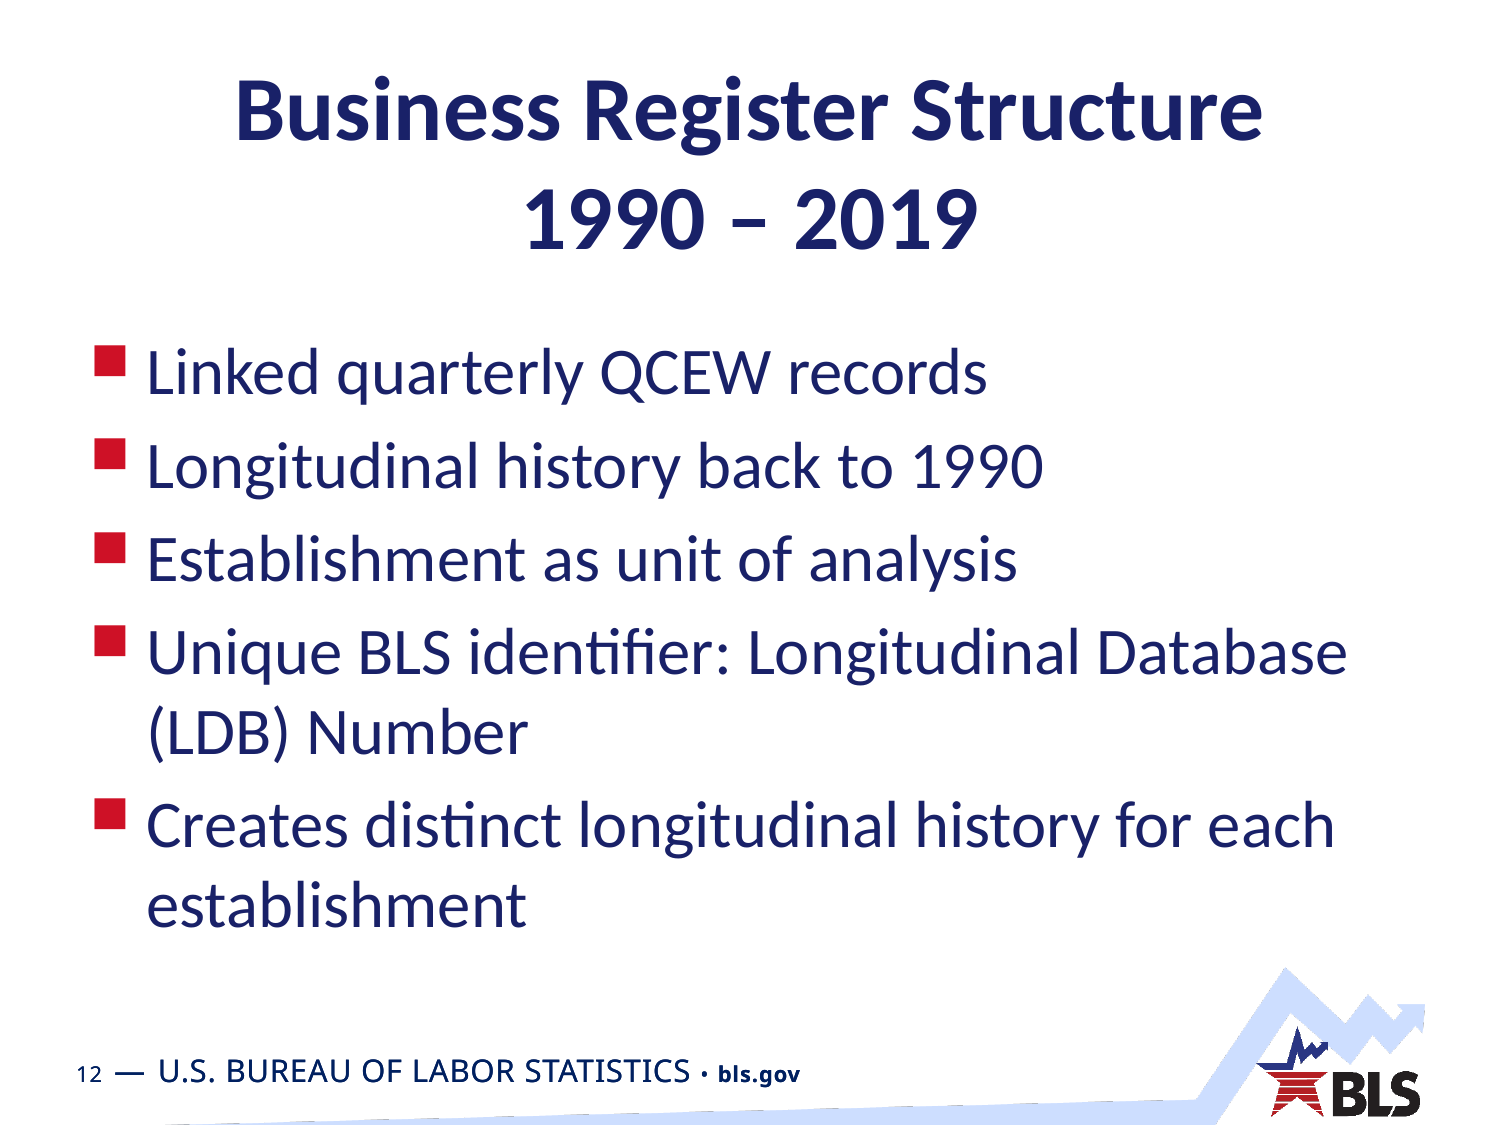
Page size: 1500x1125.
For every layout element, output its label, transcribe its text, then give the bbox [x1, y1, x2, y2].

picture [40, 967, 1425, 1125]
list Linked quarterly QCEW records Longitudinal history back to 1990 Establishment as unit of analysis Unique BLS identifier: Longitudinal Database (LDB) Number Creates distinct longitudinal history for each establishment [74, 320, 1426, 976]
title Business Register Structure 1990 – 2019 [74, 40, 1426, 174]
